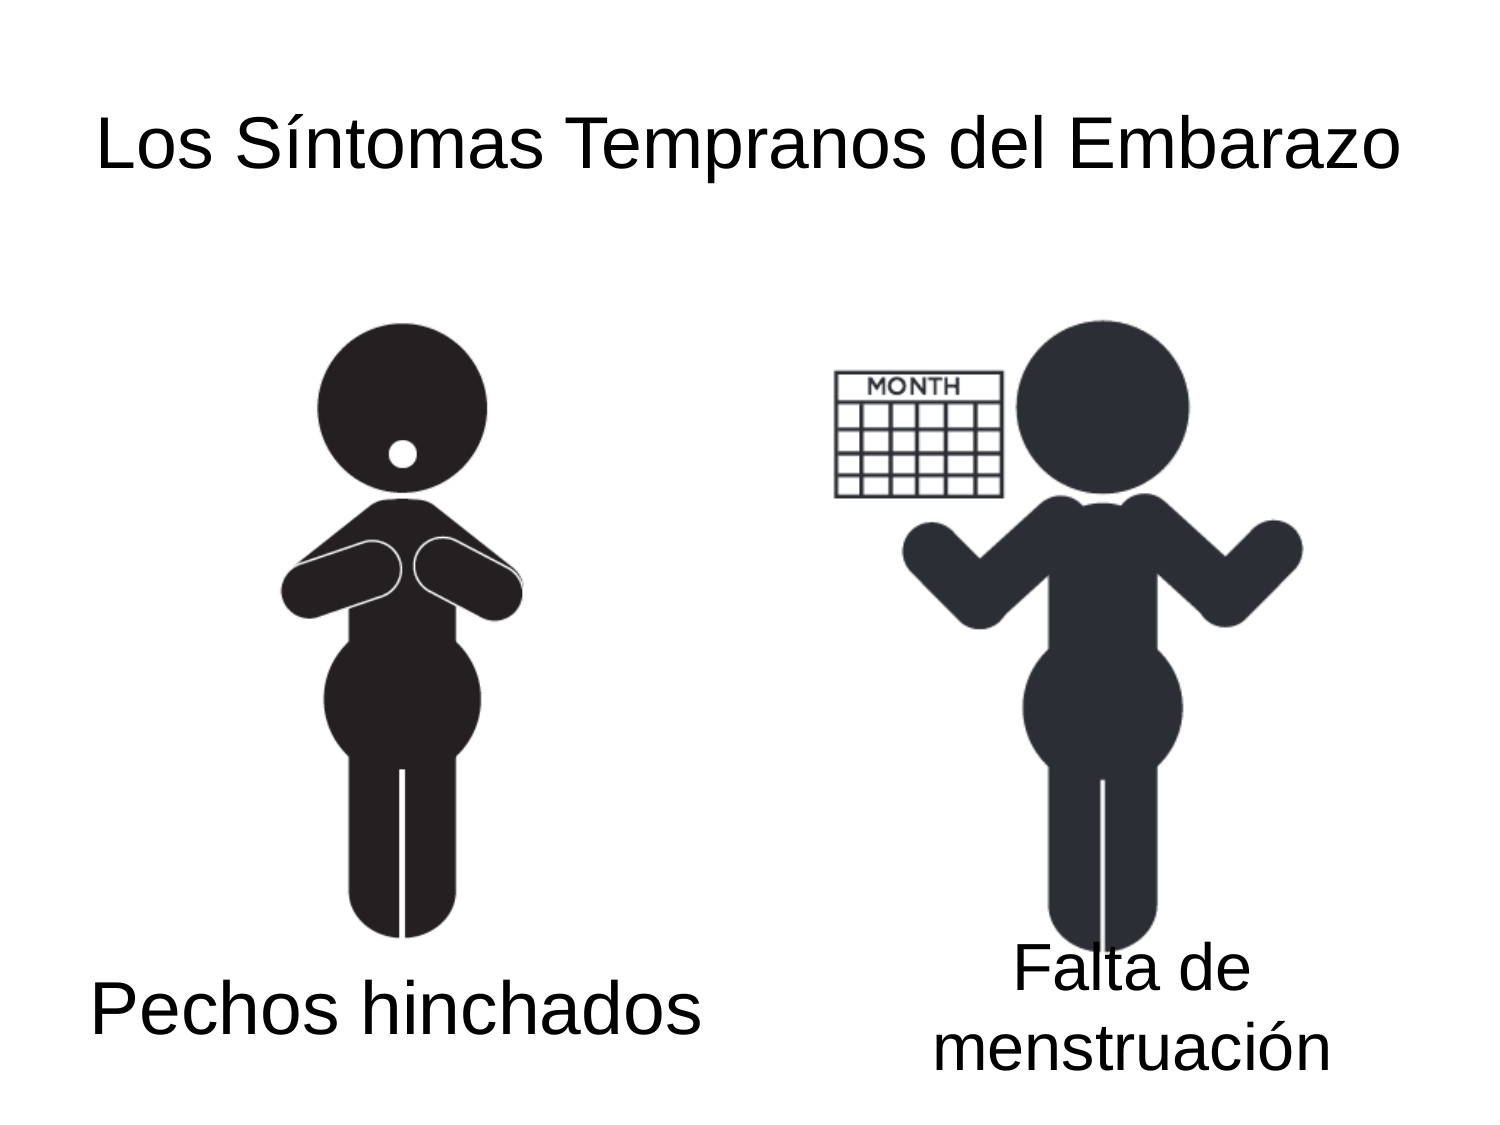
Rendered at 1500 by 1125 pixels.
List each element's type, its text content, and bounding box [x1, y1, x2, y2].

text_box Falta de menstruación [811, 916, 1454, 1092]
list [762, 273, 1383, 969]
text_box Pechos hinchados [74, 1013, 718, 1057]
title Los Síntomas Tempranos del Embarazo [75, 45, 1425, 233]
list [74, 262, 738, 1006]
